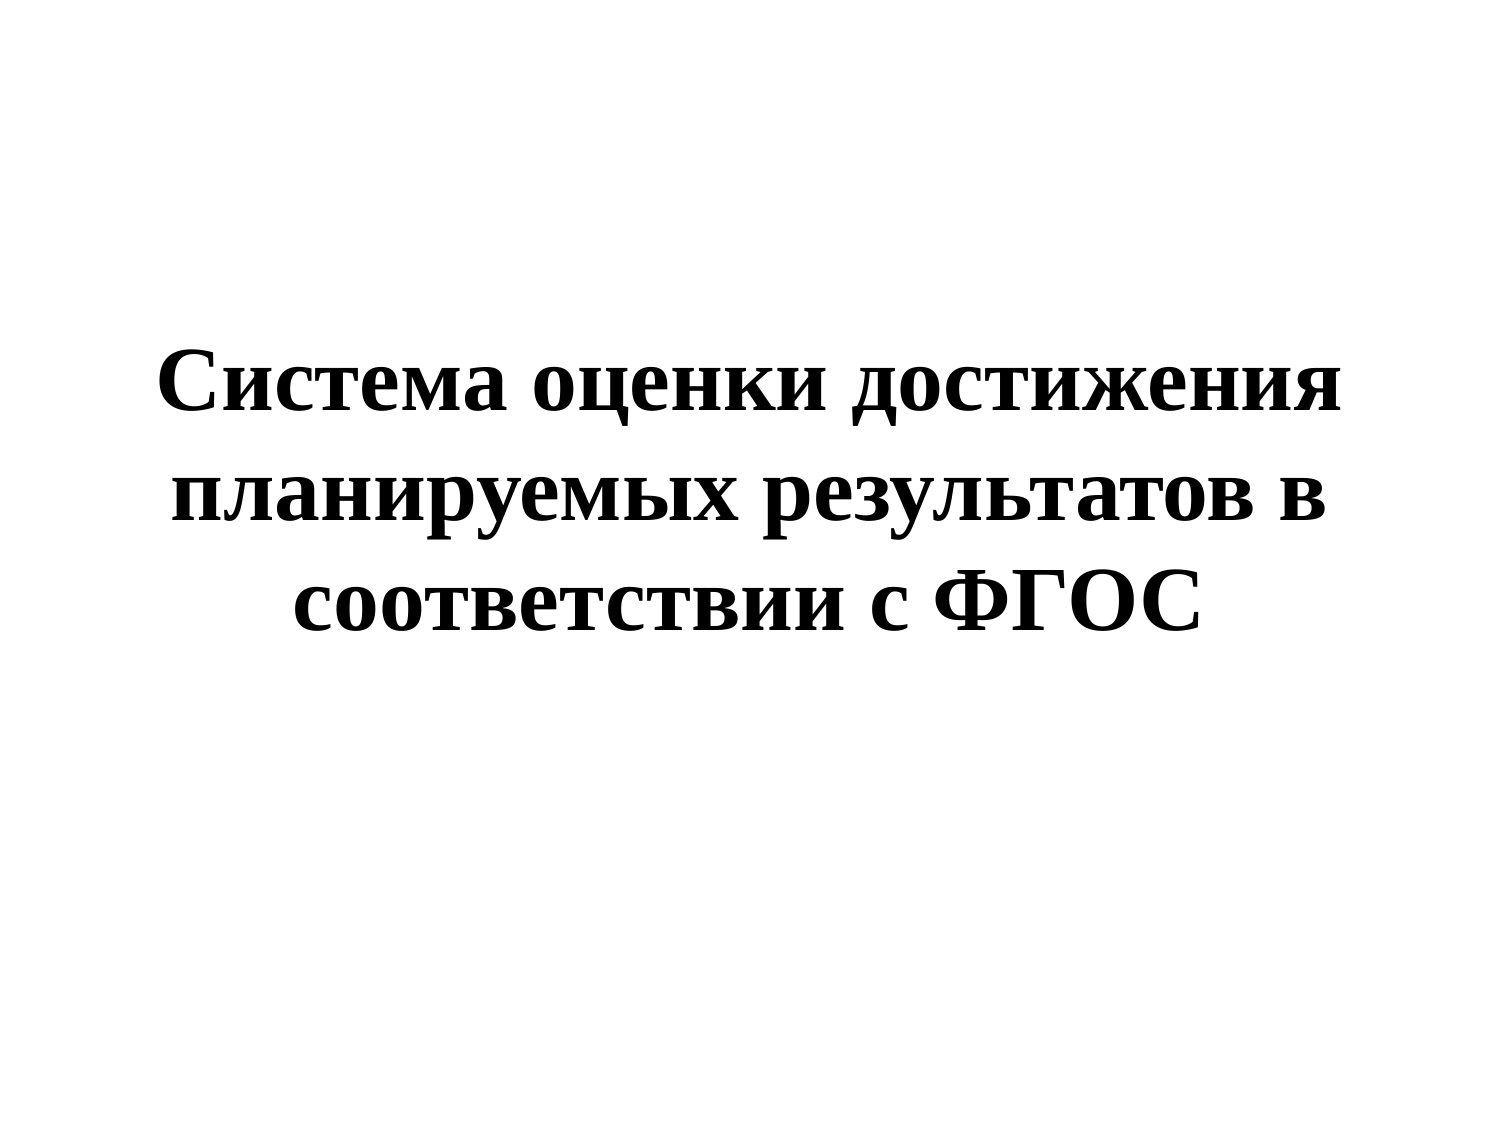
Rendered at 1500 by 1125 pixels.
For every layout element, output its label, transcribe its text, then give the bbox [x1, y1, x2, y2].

title Система оценки достижения планируемых результатов в соответствии с ФГОС [112, 140, 1388, 938]
